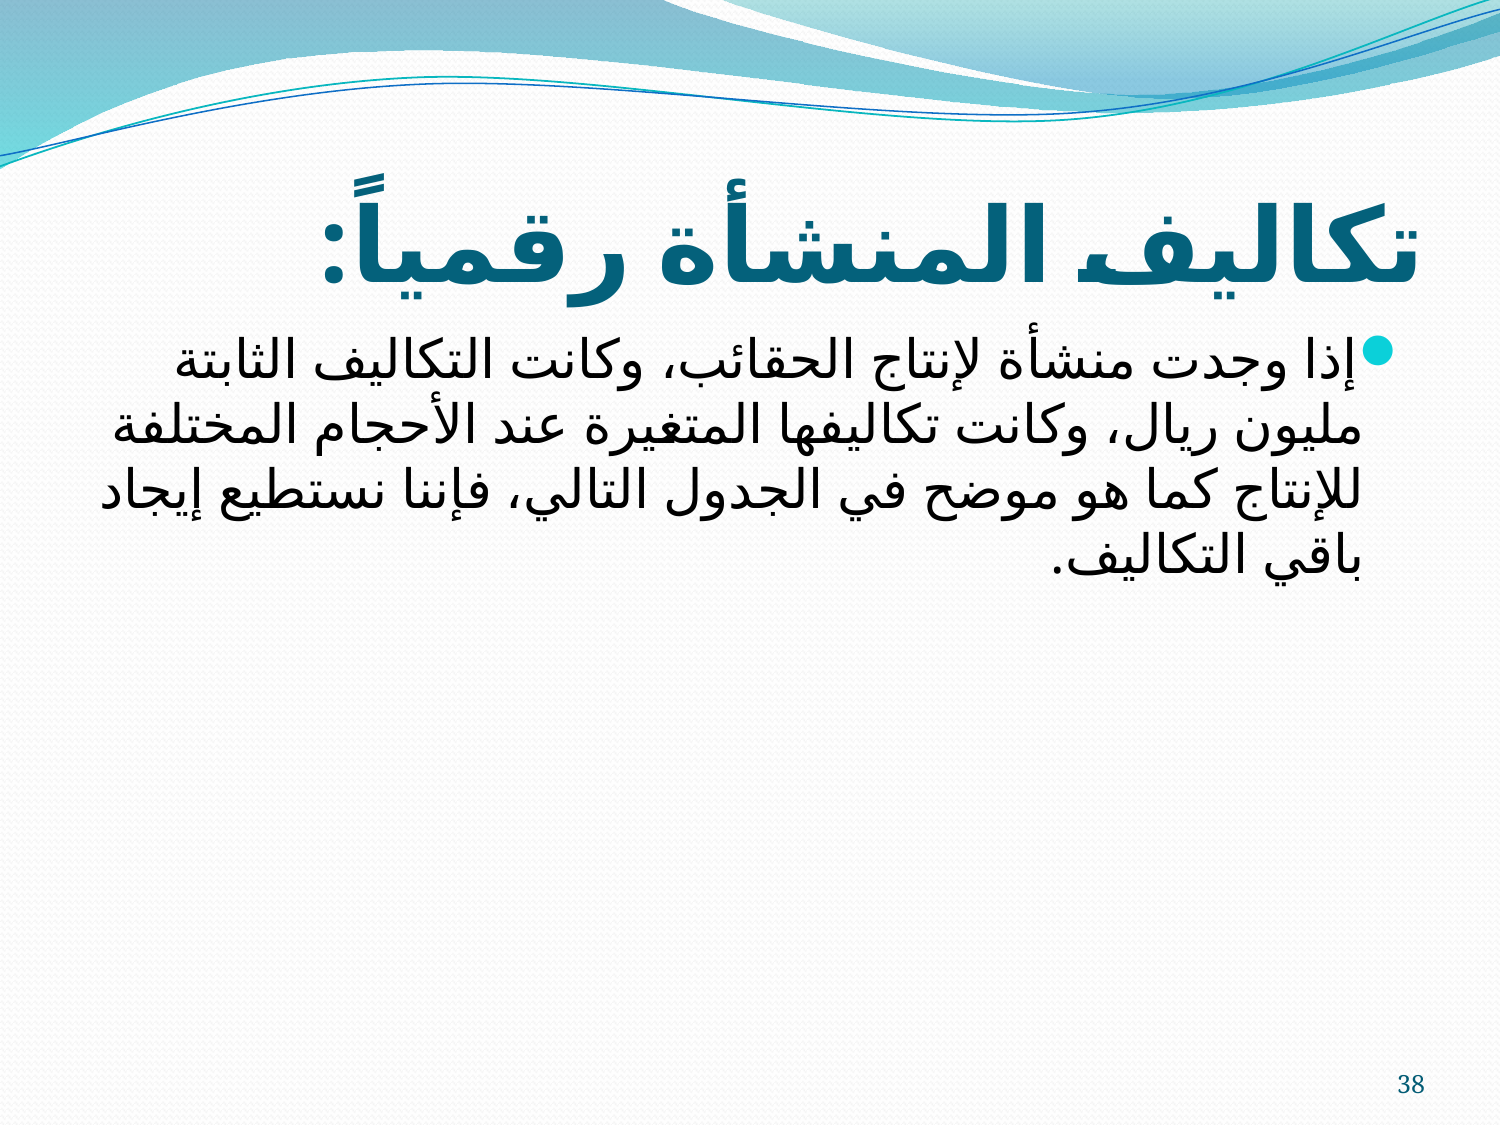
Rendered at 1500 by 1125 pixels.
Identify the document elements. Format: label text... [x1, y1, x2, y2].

list إذا وجدت منشأة لإنتاج الحقائب، وكانت التكاليف الثابتة مليون ريال، وكانت تكاليفها المتغيرة عند الأحجام المختلفة للإنتاج كما هو موضح في الجدول التالي، فإننا نستطيع إيجاد باقي التكاليف. [75, 317, 1425, 1038]
title تكاليف المنشأة رقمياً: [75, 115, 1425, 303]
slide_number 38 [1299, 1042, 1425, 1103]
